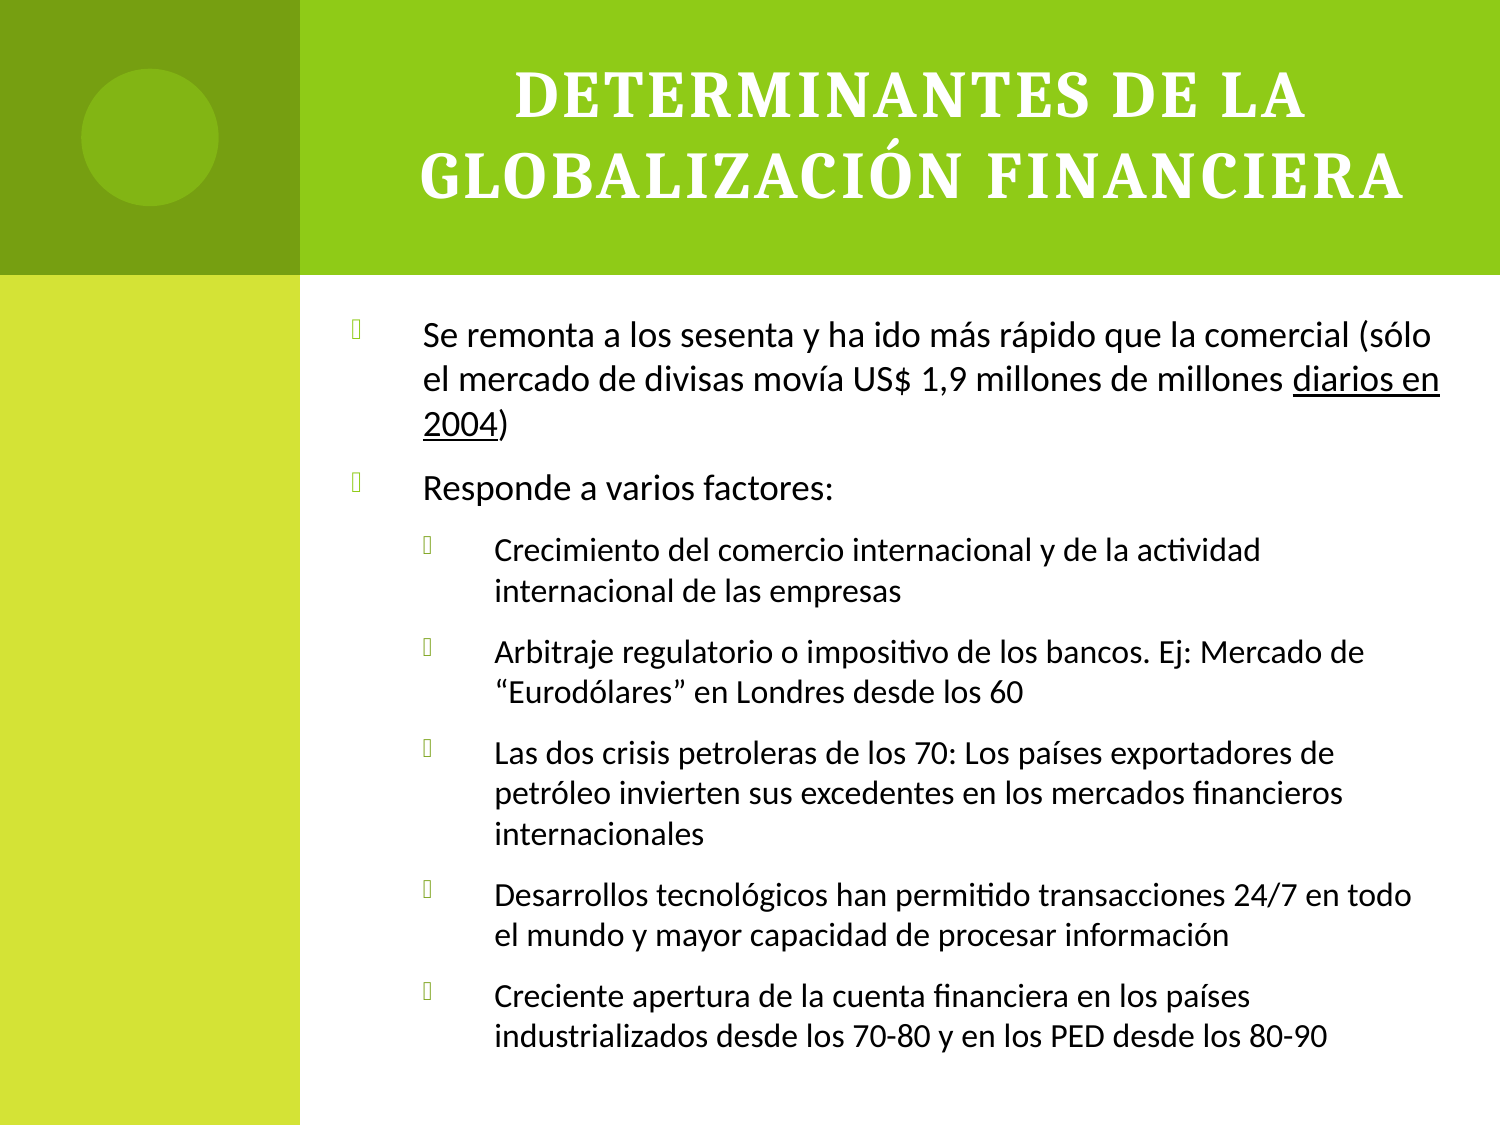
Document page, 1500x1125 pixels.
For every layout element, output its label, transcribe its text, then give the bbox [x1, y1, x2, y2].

list Se remonta a los sesenta y ha ido más rápido que la comercial (sólo el mercado de divisas movía US$ 1,9 millones de millones diarios en 2004) Responde a varios factores: Crecimiento del comercio internacional y de la actividad internacional de las empresas Arbitraje regulatorio o impositivo de los bancos. Ej: Mercado de “Eurodólares” en Londres desde los 60 Las dos crisis petroleras de los 70: Los países exportadores de petróleo invierten sus excedentes en los mercados financieros internacionales Desarrollos tecnológicos han permitido transacciones 24/7 en todo el mundo y mayor capacidad de procesar información Creciente apertura de la cuenta financiera en los países industrializados desde los 70-80 y en los PED desde los 80-90 [336, 302, 1459, 1071]
title Determinantes de la globalización financiera [399, 37, 1425, 225]
